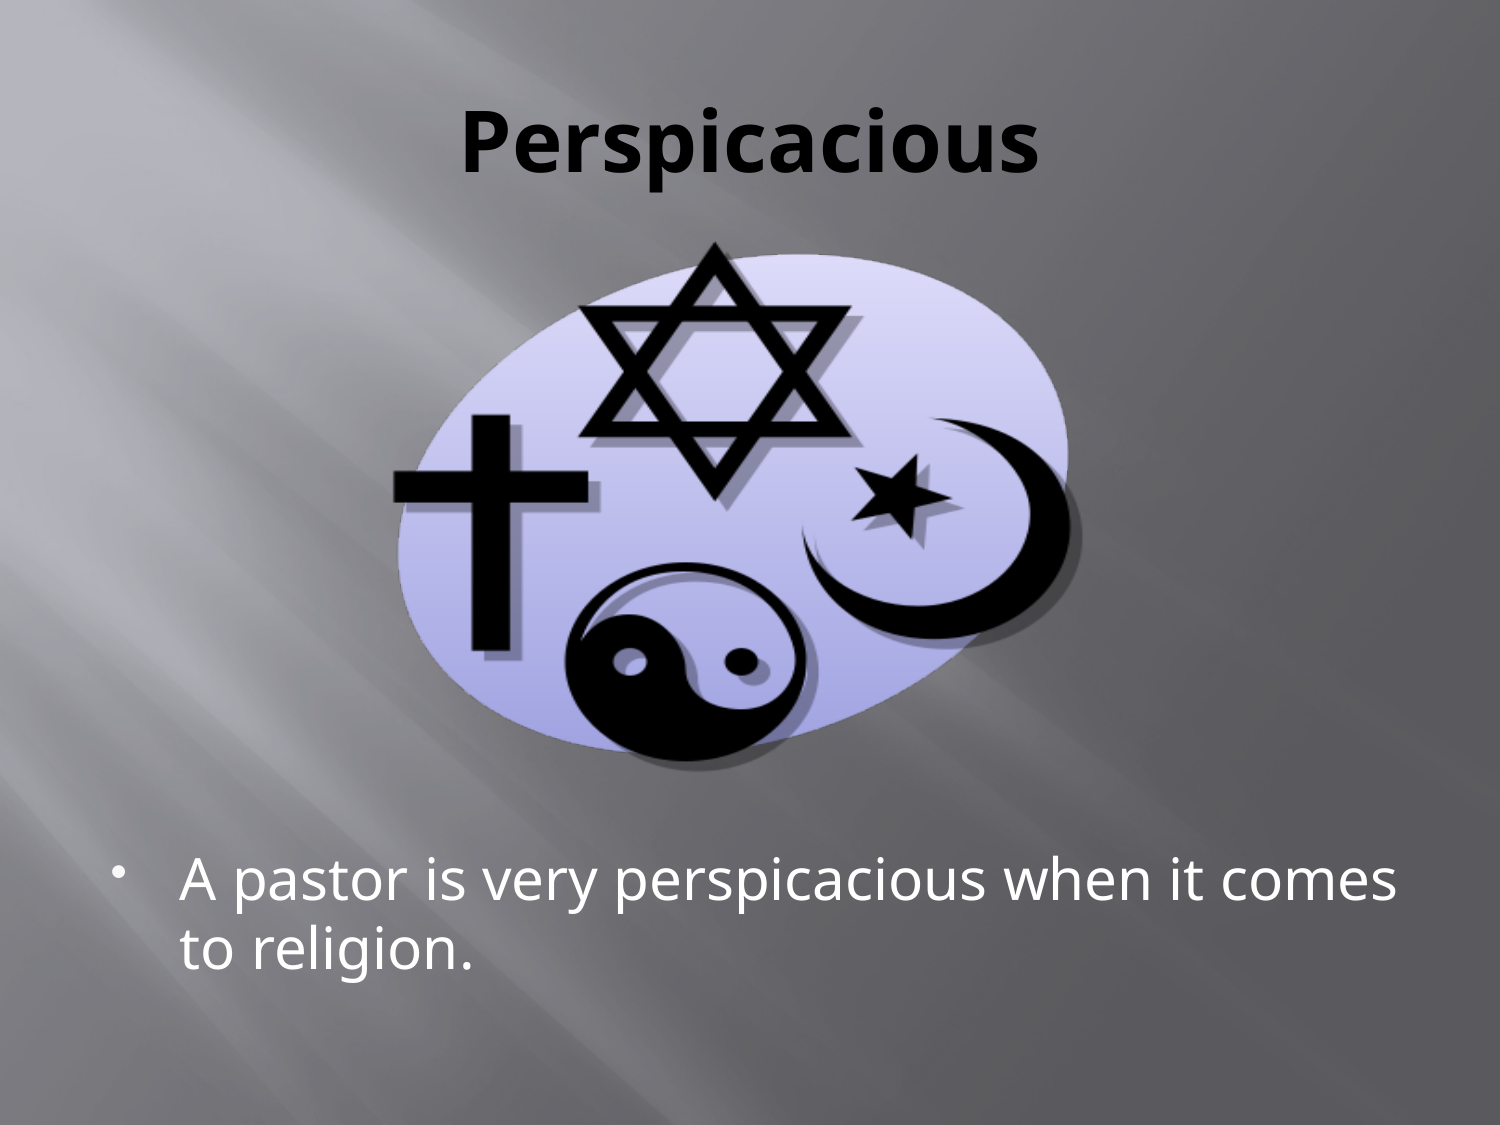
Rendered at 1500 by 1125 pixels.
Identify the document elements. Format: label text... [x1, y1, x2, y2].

list A pastor is very perspicacious when it comes to religion. [75, 262, 1425, 1035]
picture [362, 232, 1105, 783]
title Perspicacious [75, 45, 1425, 233]
